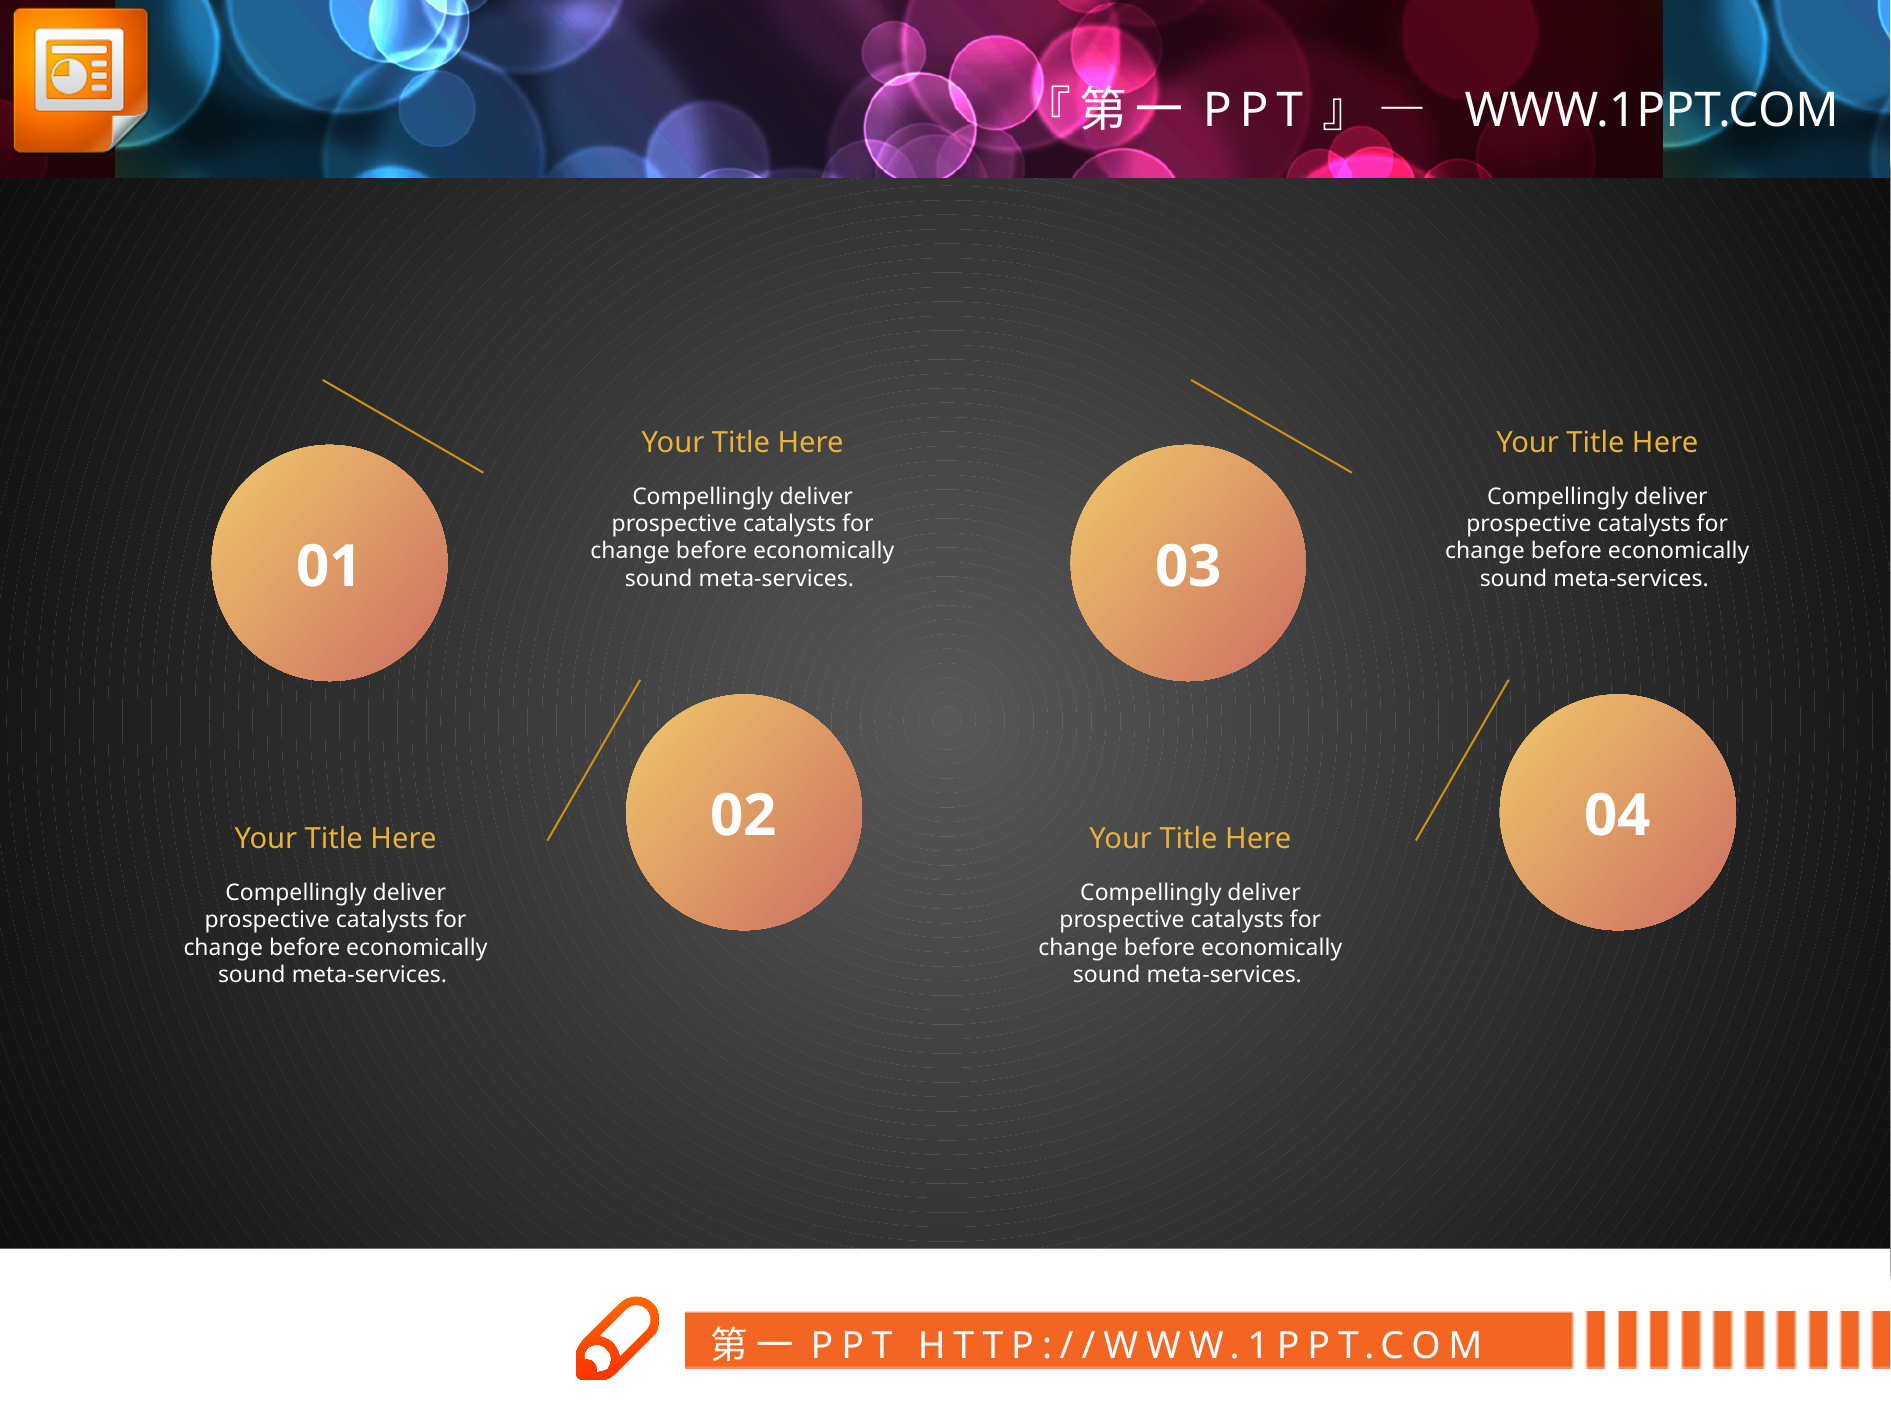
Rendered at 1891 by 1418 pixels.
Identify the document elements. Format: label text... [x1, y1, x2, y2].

picture [0, 0, 1891, 178]
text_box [153, 812, 519, 969]
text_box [560, 415, 926, 573]
text_box 04 [1499, 694, 1736, 931]
picture [685, 1311, 1891, 1369]
text_box 01 [211, 444, 448, 682]
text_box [1008, 812, 1374, 969]
text_box 02 [626, 694, 862, 931]
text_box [1414, 415, 1780, 573]
text_box 03 [1070, 444, 1306, 682]
